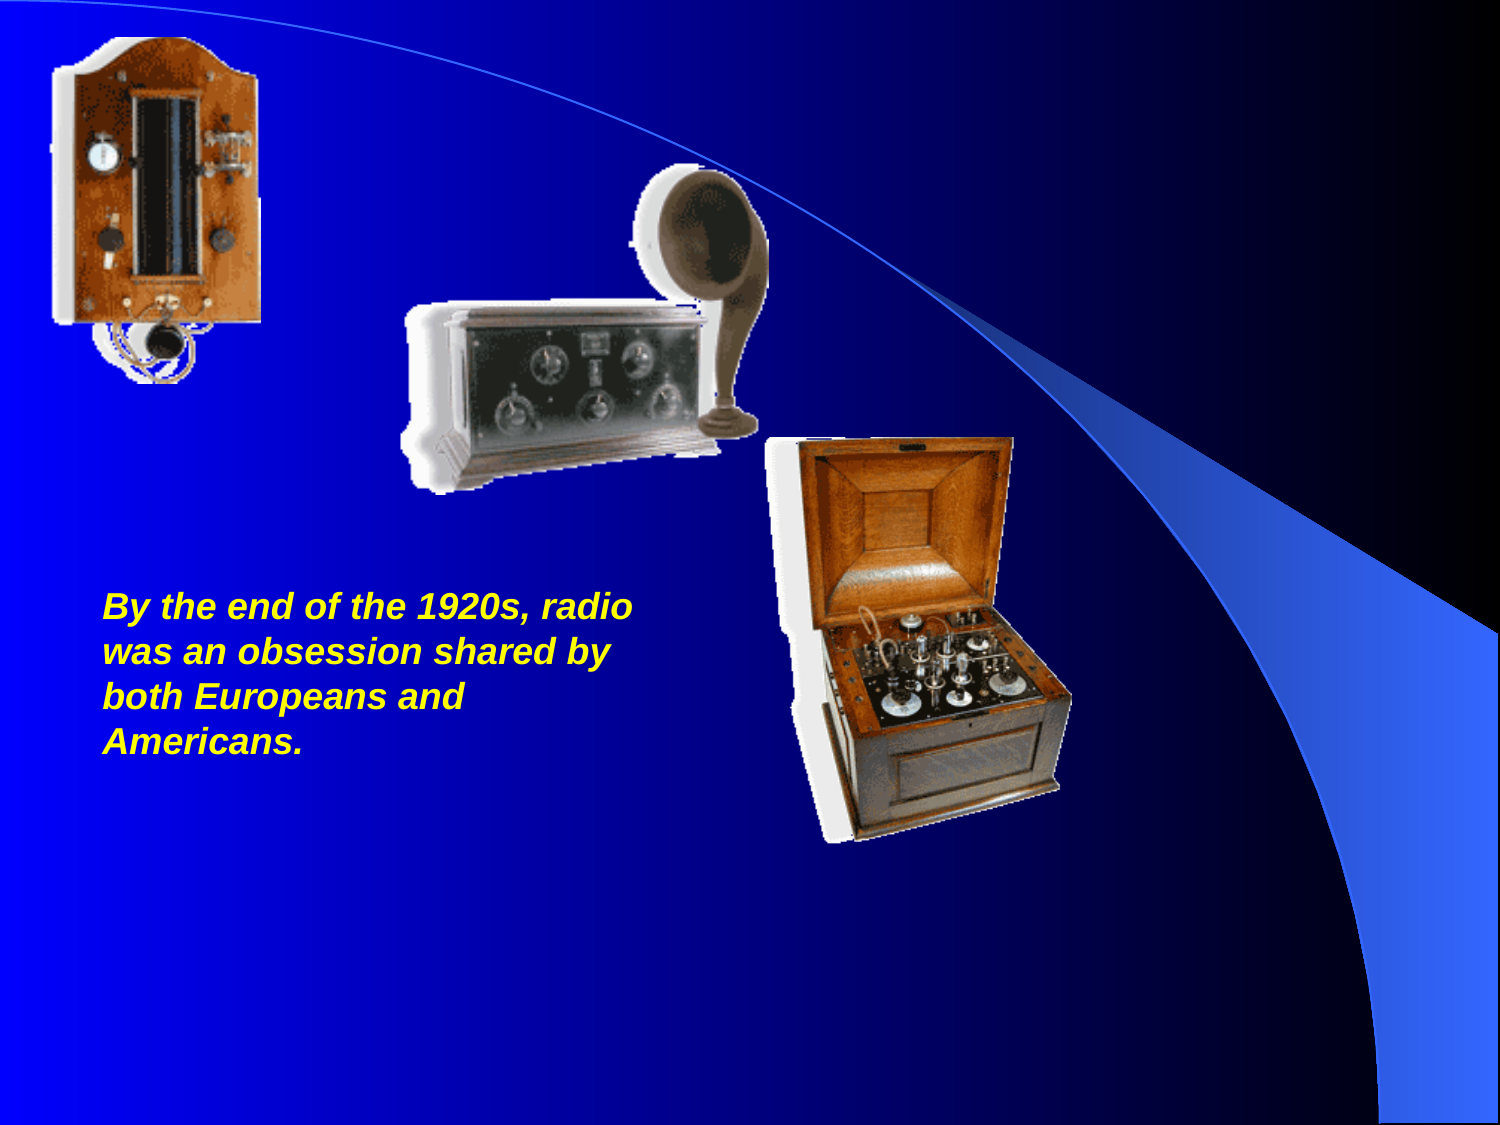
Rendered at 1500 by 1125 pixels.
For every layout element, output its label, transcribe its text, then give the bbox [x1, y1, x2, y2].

picture [399, 162, 1072, 846]
text_box By the end of the 1920s, radio was an obsession shared by both Europeans and Americans. [87, 574, 666, 770]
picture [37, 37, 261, 384]
